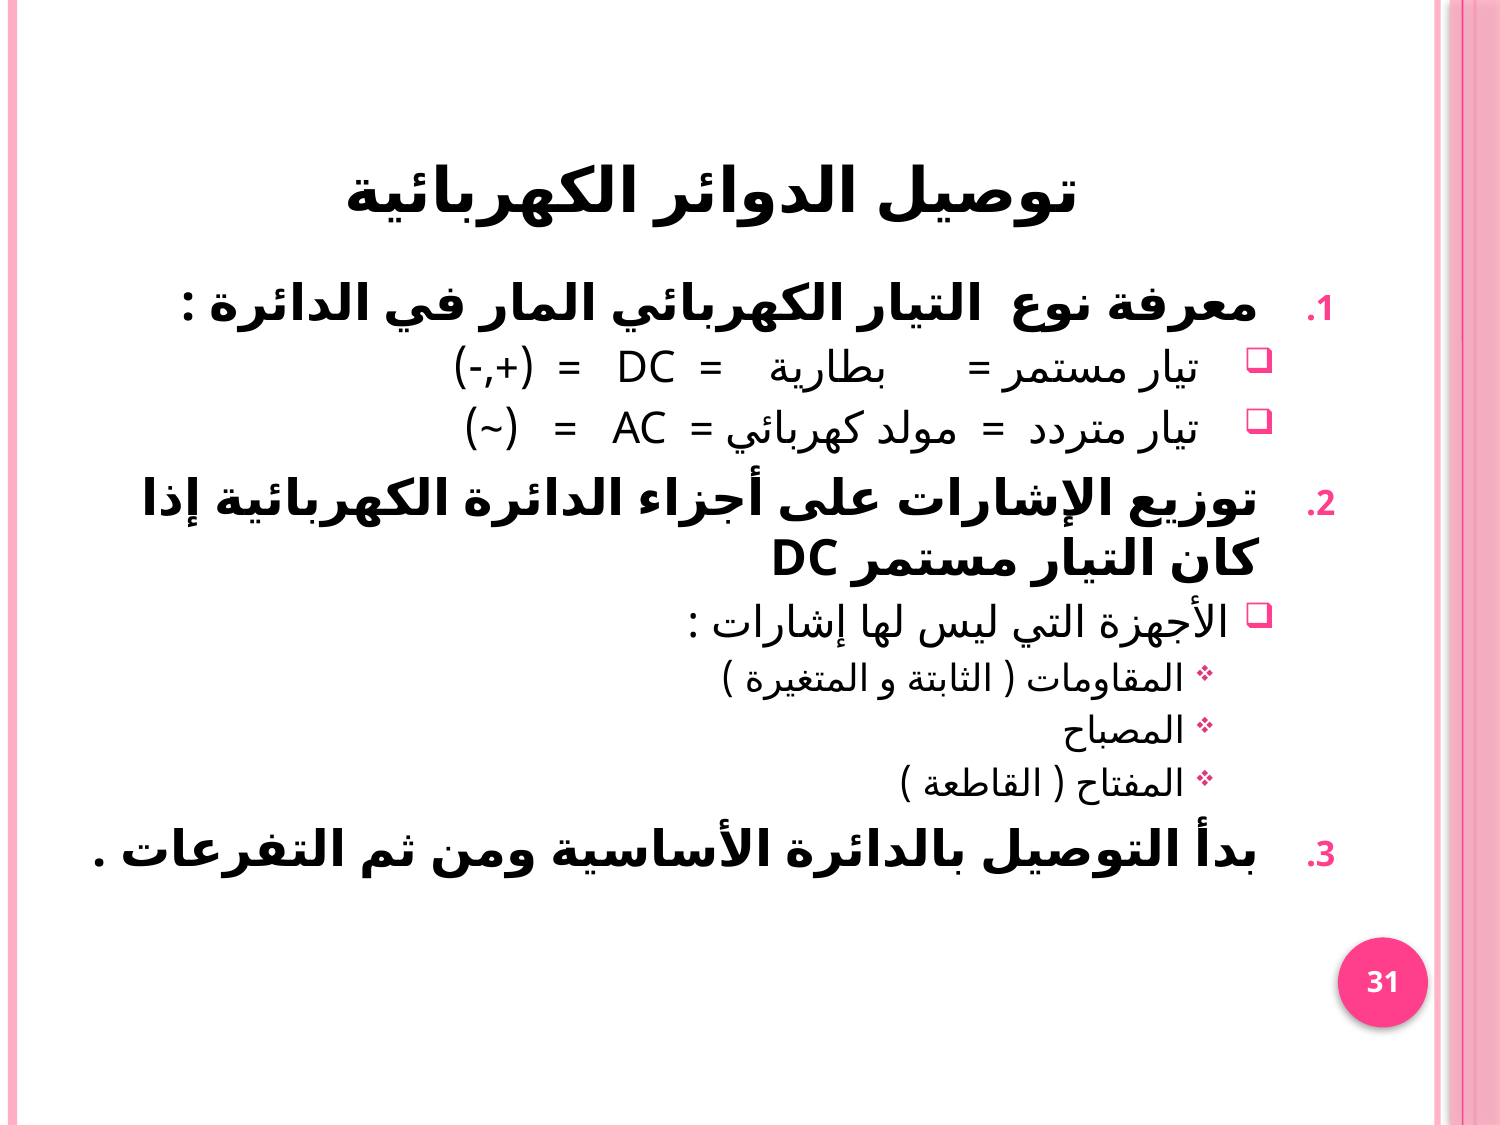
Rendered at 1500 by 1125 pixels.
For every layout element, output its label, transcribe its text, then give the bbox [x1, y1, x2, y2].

slide_number 31 [1333, 940, 1434, 1027]
list معرفة نوع التيار الكهربائي المار في الدائرة : تيار مستمر = بطارية = DC = (+,-) تيار متردد = مولد كهربائي = AC = (~) توزيع الإشارات على أجزاء الدائرة الكهربائية إذا كان التيار مستمر DC الأجهزة التي ليس لها إشارات : المقاومات ( الثابتة و المتغيرة ) المصباح المفتاح ( القاطعة ) بدأ التوصيل بالدائرة الأساسية ومن ثم التفرعات . [75, 262, 1350, 1062]
title توصيل الدوائر الكهربائية [125, 45, 1300, 233]
